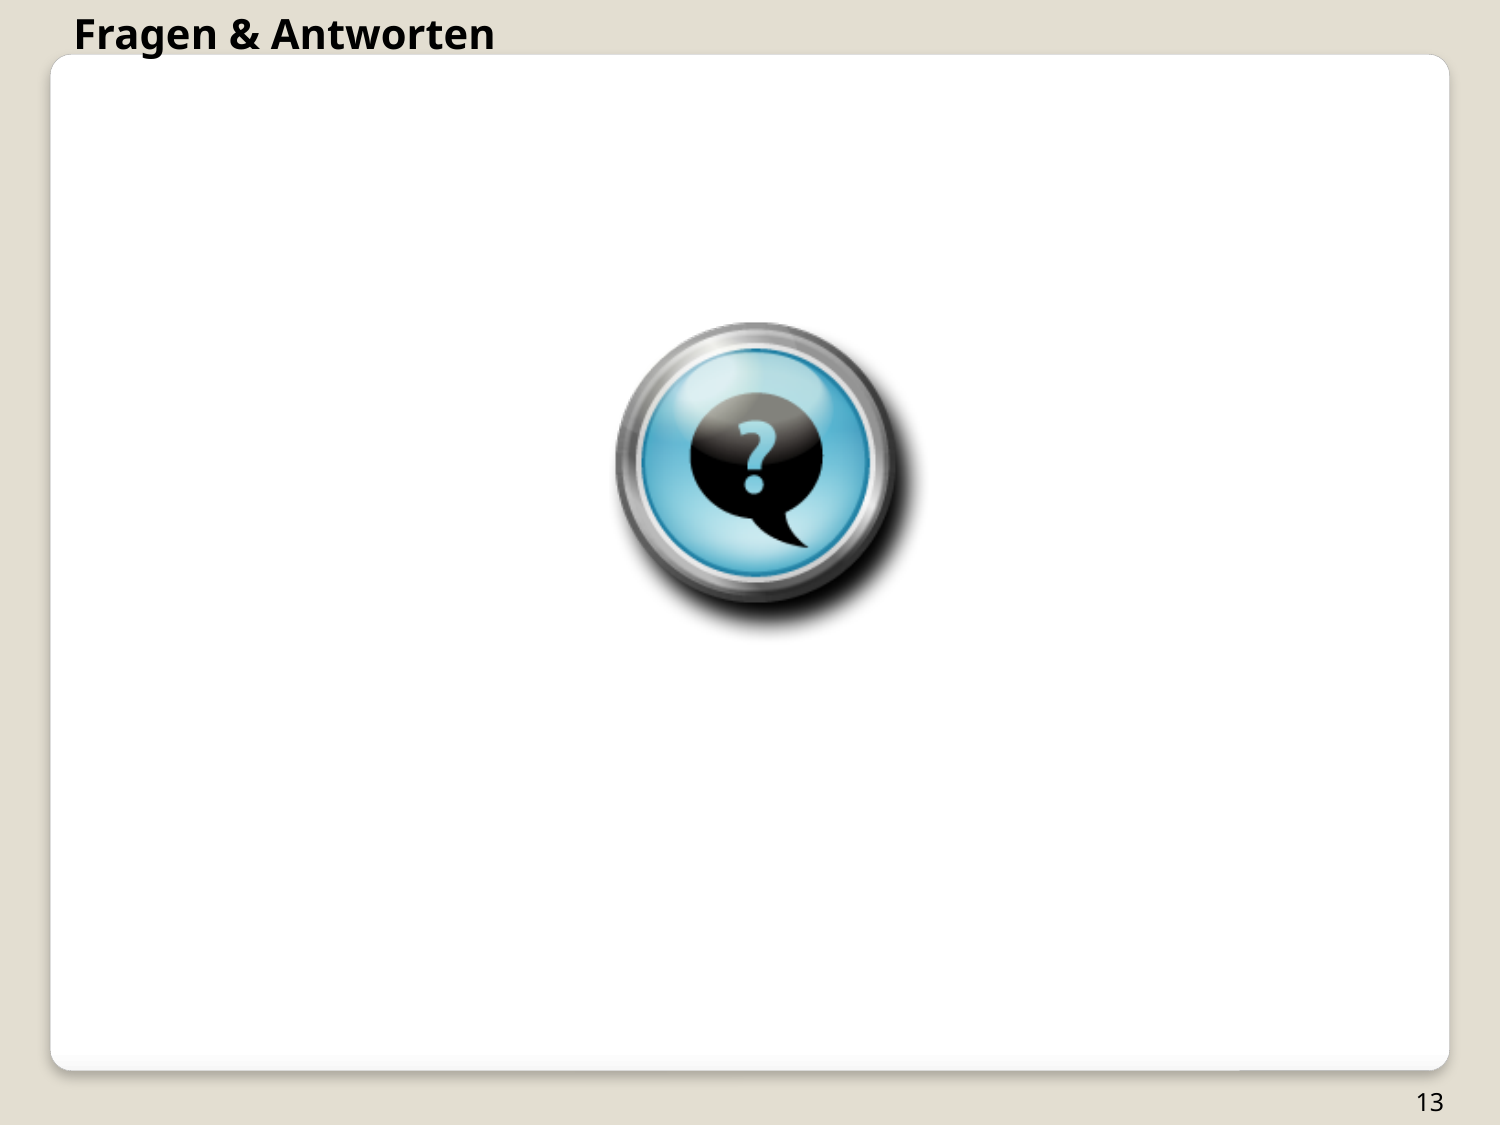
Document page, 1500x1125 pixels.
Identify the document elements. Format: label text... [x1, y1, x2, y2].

text_box Fragen & Antworten [58, 0, 1325, 65]
picture [609, 316, 938, 645]
